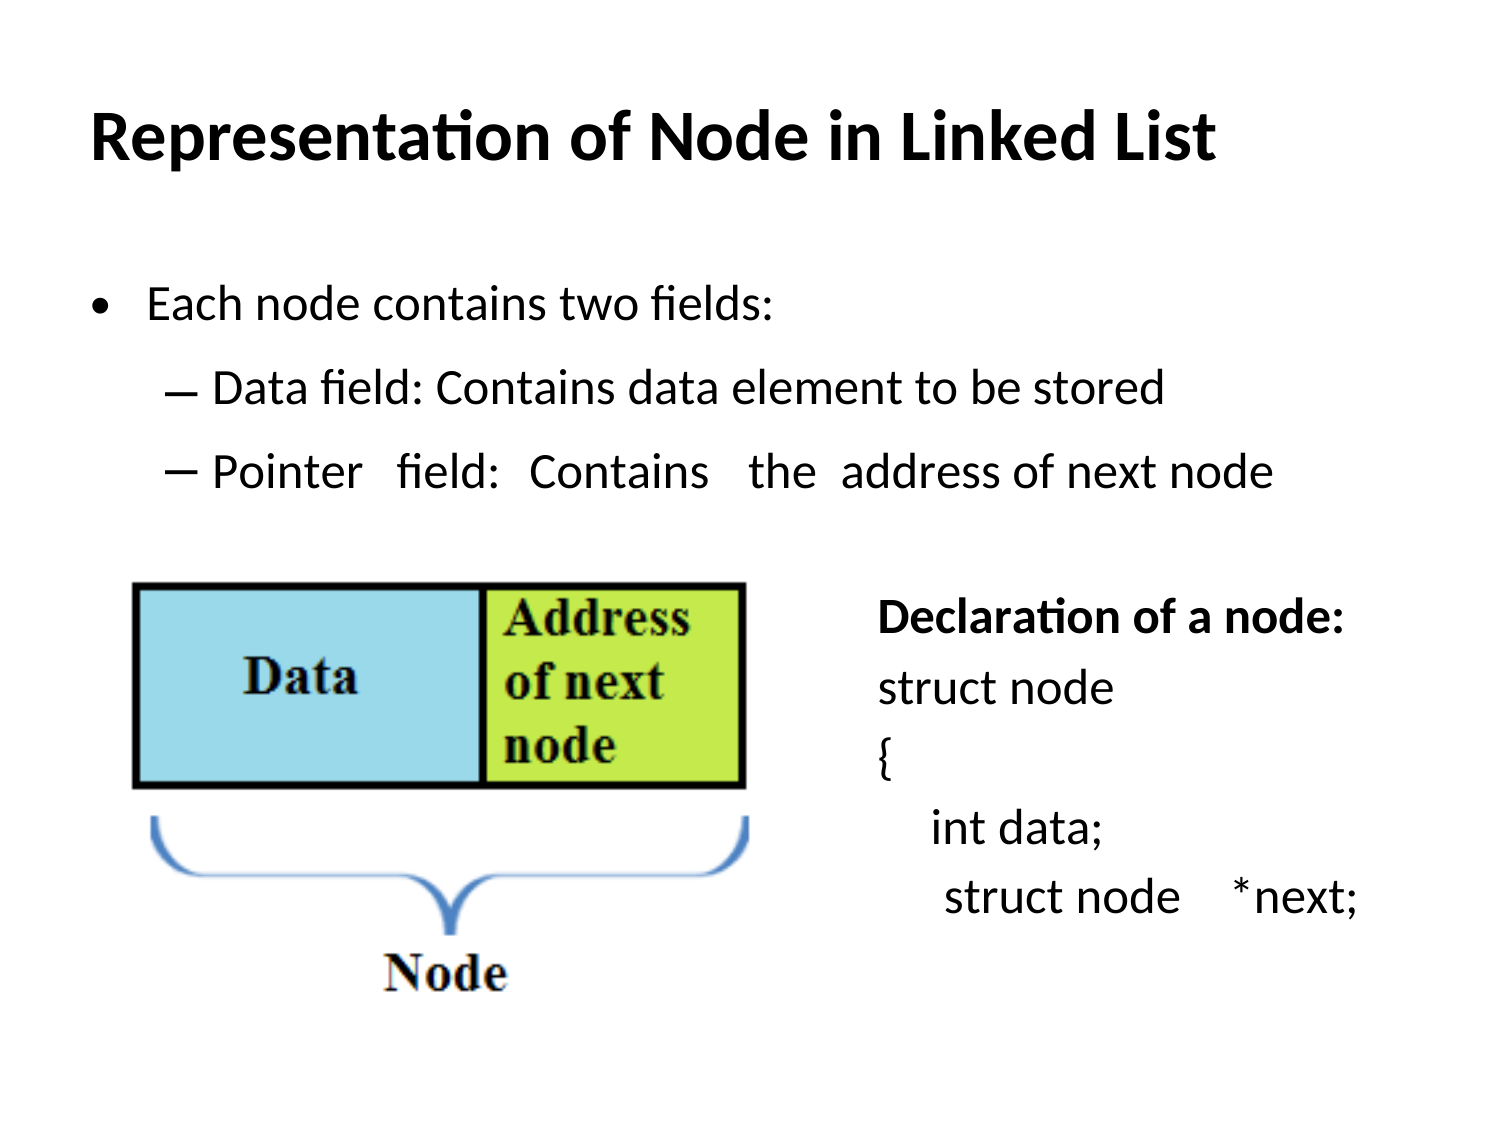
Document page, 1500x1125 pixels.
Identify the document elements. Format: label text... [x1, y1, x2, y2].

text_box *next; [1226, 871, 1388, 934]
text_box • [87, 275, 122, 338]
text_box Pointer [209, 446, 394, 510]
text_box address of next node [838, 446, 1348, 510]
text_box Each node contains two fields: [144, 278, 876, 342]
text_box – – [162, 359, 209, 506]
text_box struct node [941, 871, 1226, 934]
text_box the [746, 446, 838, 510]
text_box Representation of Node in Linked List [87, 102, 1393, 190]
text_box Declaration of a node: struct node { int data; [875, 591, 1425, 864]
text_box [125, 562, 763, 1005]
text_box Contains [527, 446, 746, 510]
text_box Data field: Contains data element to be stored [209, 362, 1312, 426]
text_box field: [394, 446, 527, 510]
